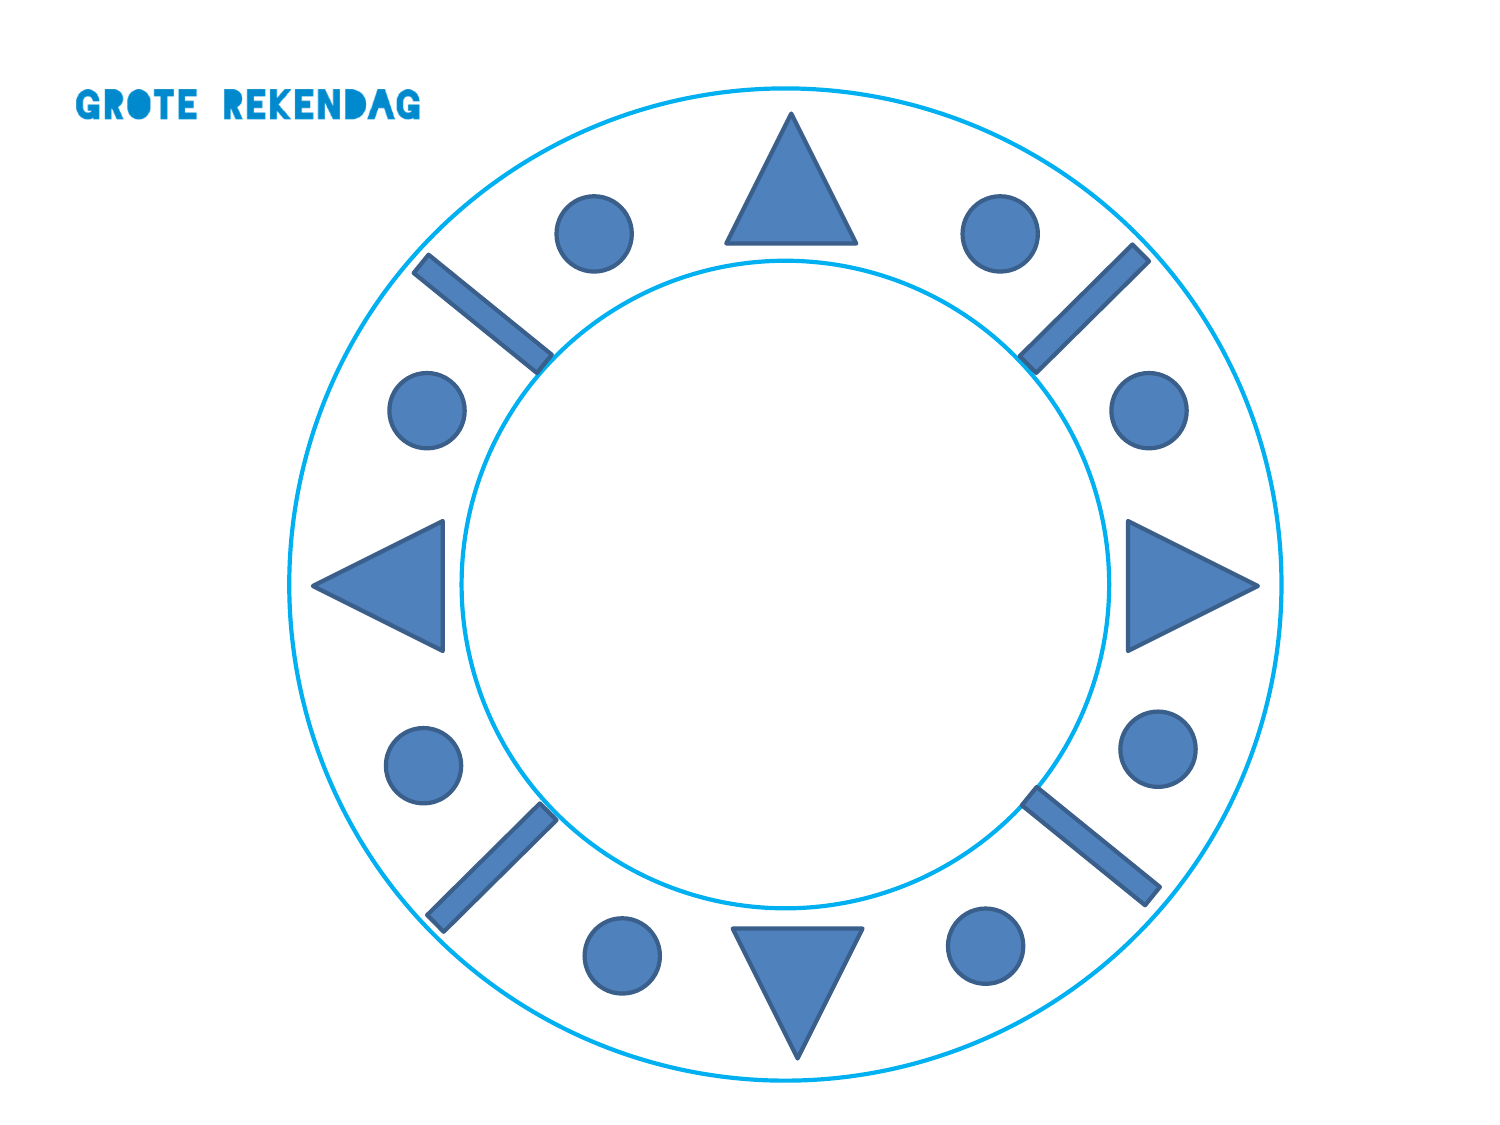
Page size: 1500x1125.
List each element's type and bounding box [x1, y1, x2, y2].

picture [76, 89, 288, 121]
picture [76, 89, 83, 97]
picture [277, 89, 283, 96]
text_box [288, 88, 1282, 1081]
picture [280, 95, 288, 114]
